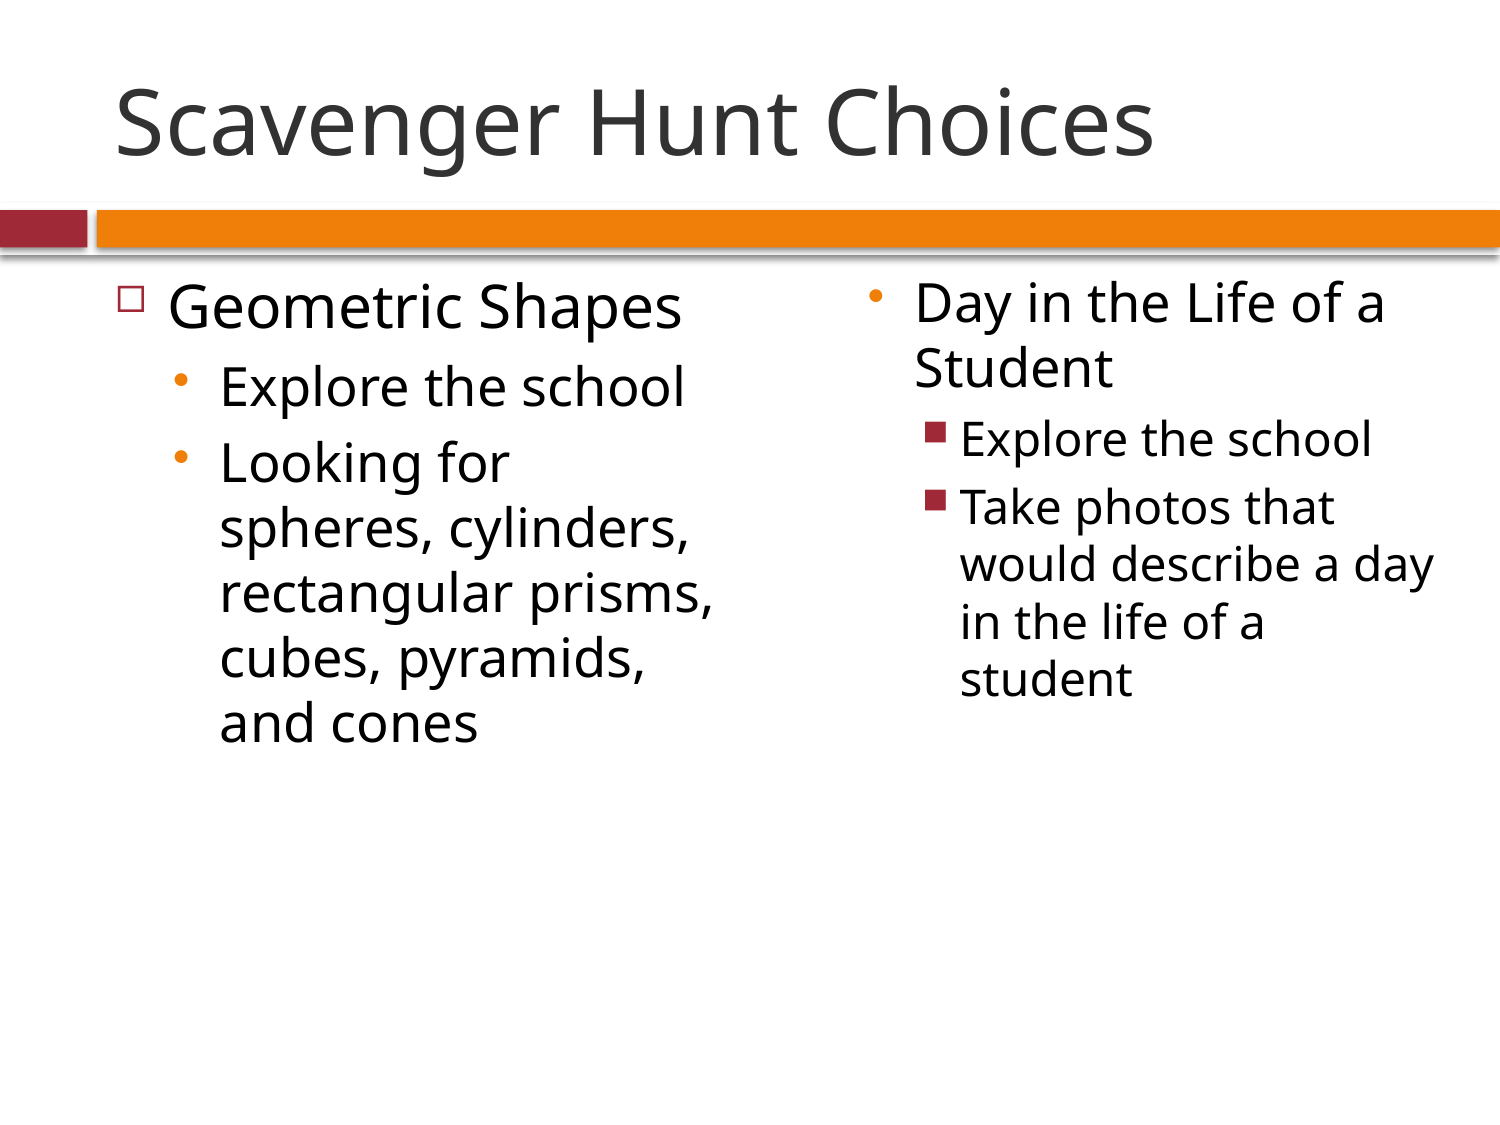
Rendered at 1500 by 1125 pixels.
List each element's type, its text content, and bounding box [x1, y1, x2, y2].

title Scavenger Hunt Choices [99, 37, 1438, 200]
list Day in the Life of a Student Explore the school Take photos that would describe a day in the life of a student [794, 260, 1463, 1011]
list Geometric Shapes Explore the school Looking for spheres, cylinders, rectangular prisms, cubes, pyramids, and cones [99, 260, 738, 1011]
